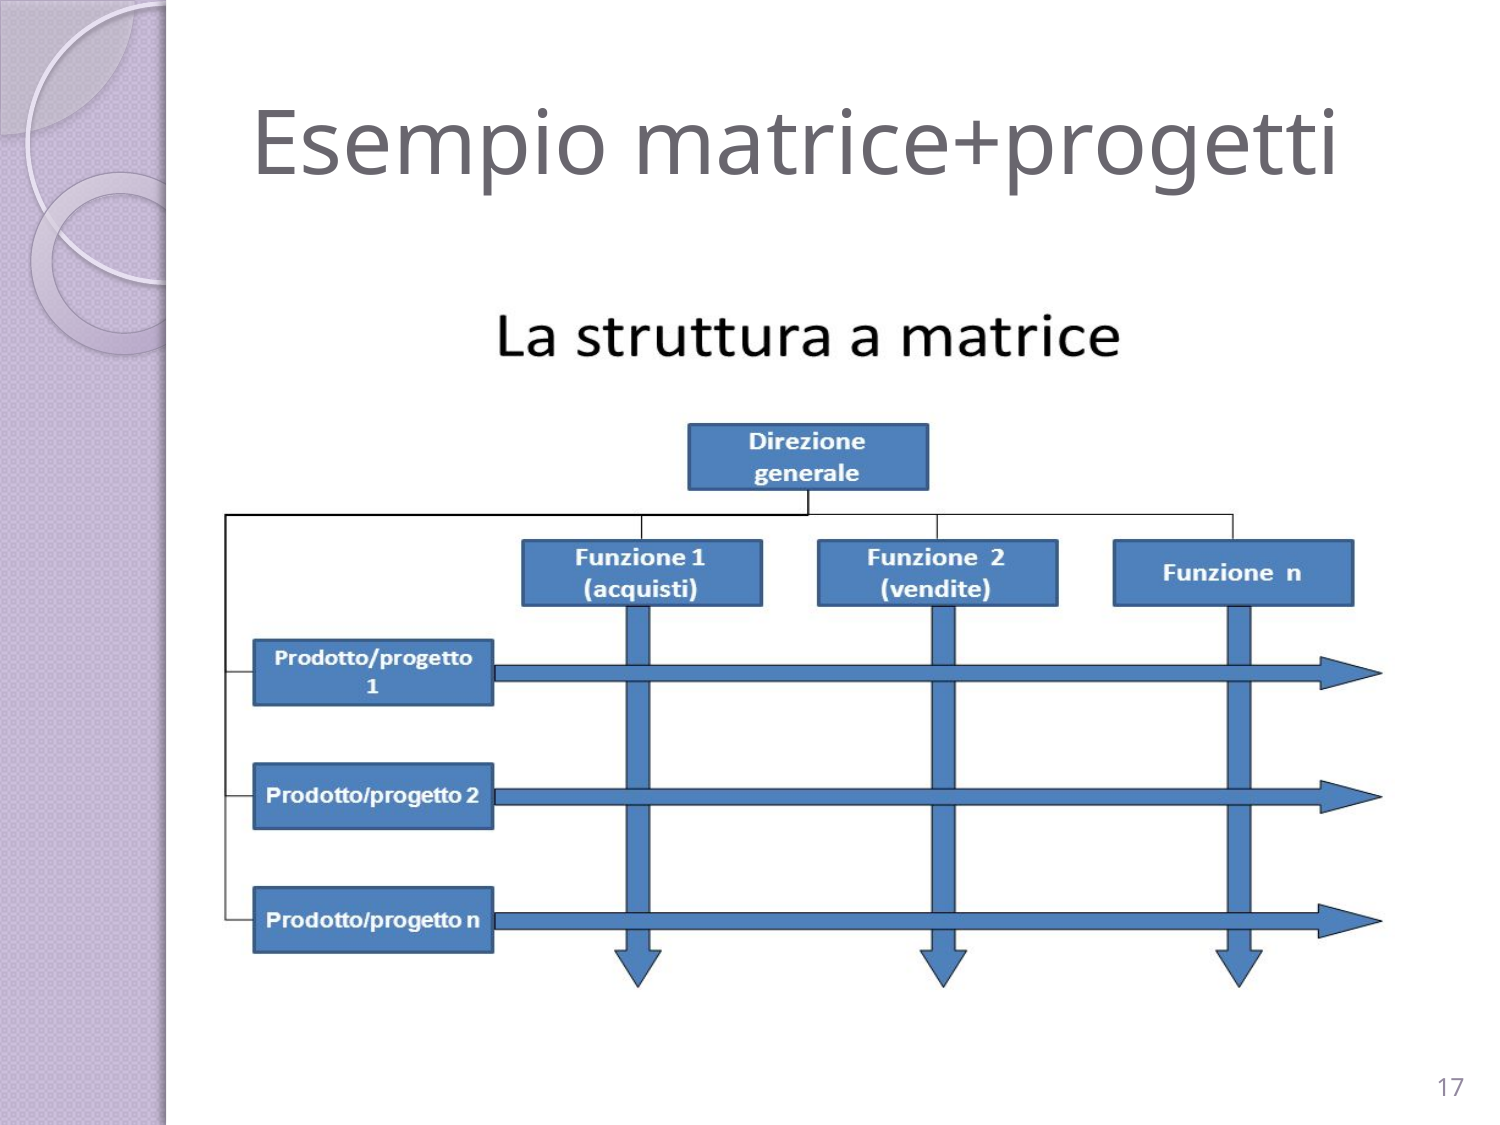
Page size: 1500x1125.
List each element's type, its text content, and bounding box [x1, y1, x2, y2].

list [222, 237, 1395, 1026]
slide_number 17 [1413, 1034, 1488, 1113]
title Esempio matrice+progetti [235, 45, 1466, 233]
